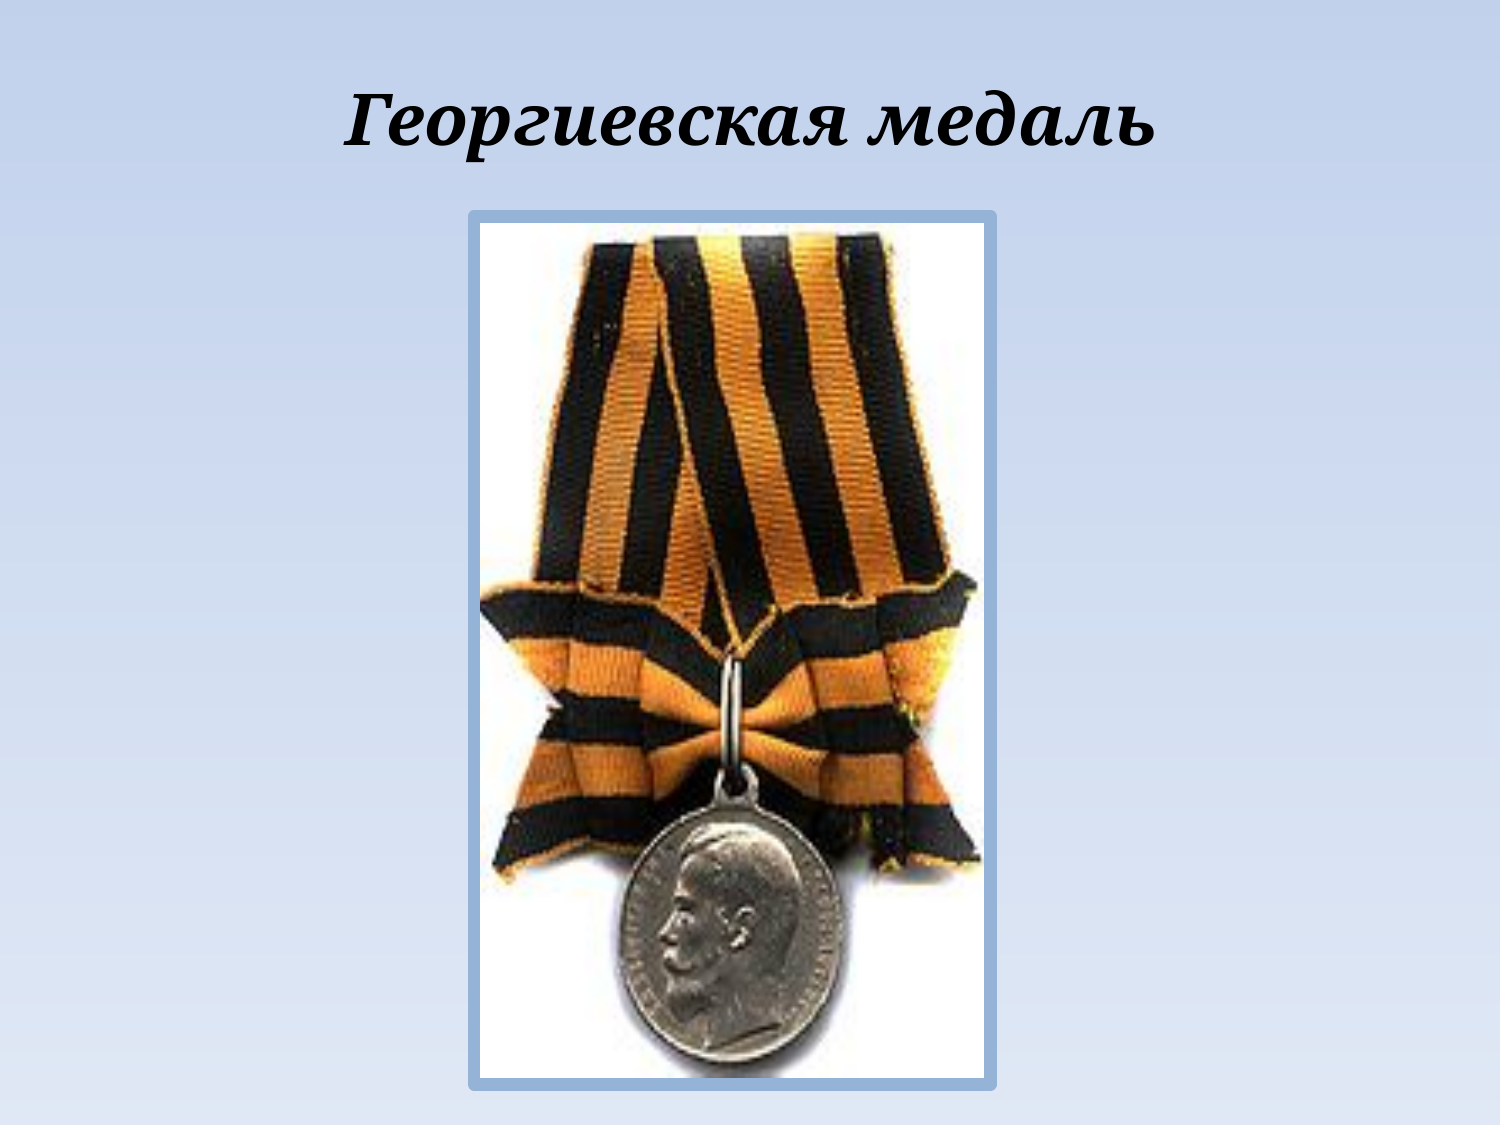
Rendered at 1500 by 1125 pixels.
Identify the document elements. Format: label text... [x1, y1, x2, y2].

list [480, 222, 985, 1079]
title Георгиевская медаль [76, 66, 1427, 254]
